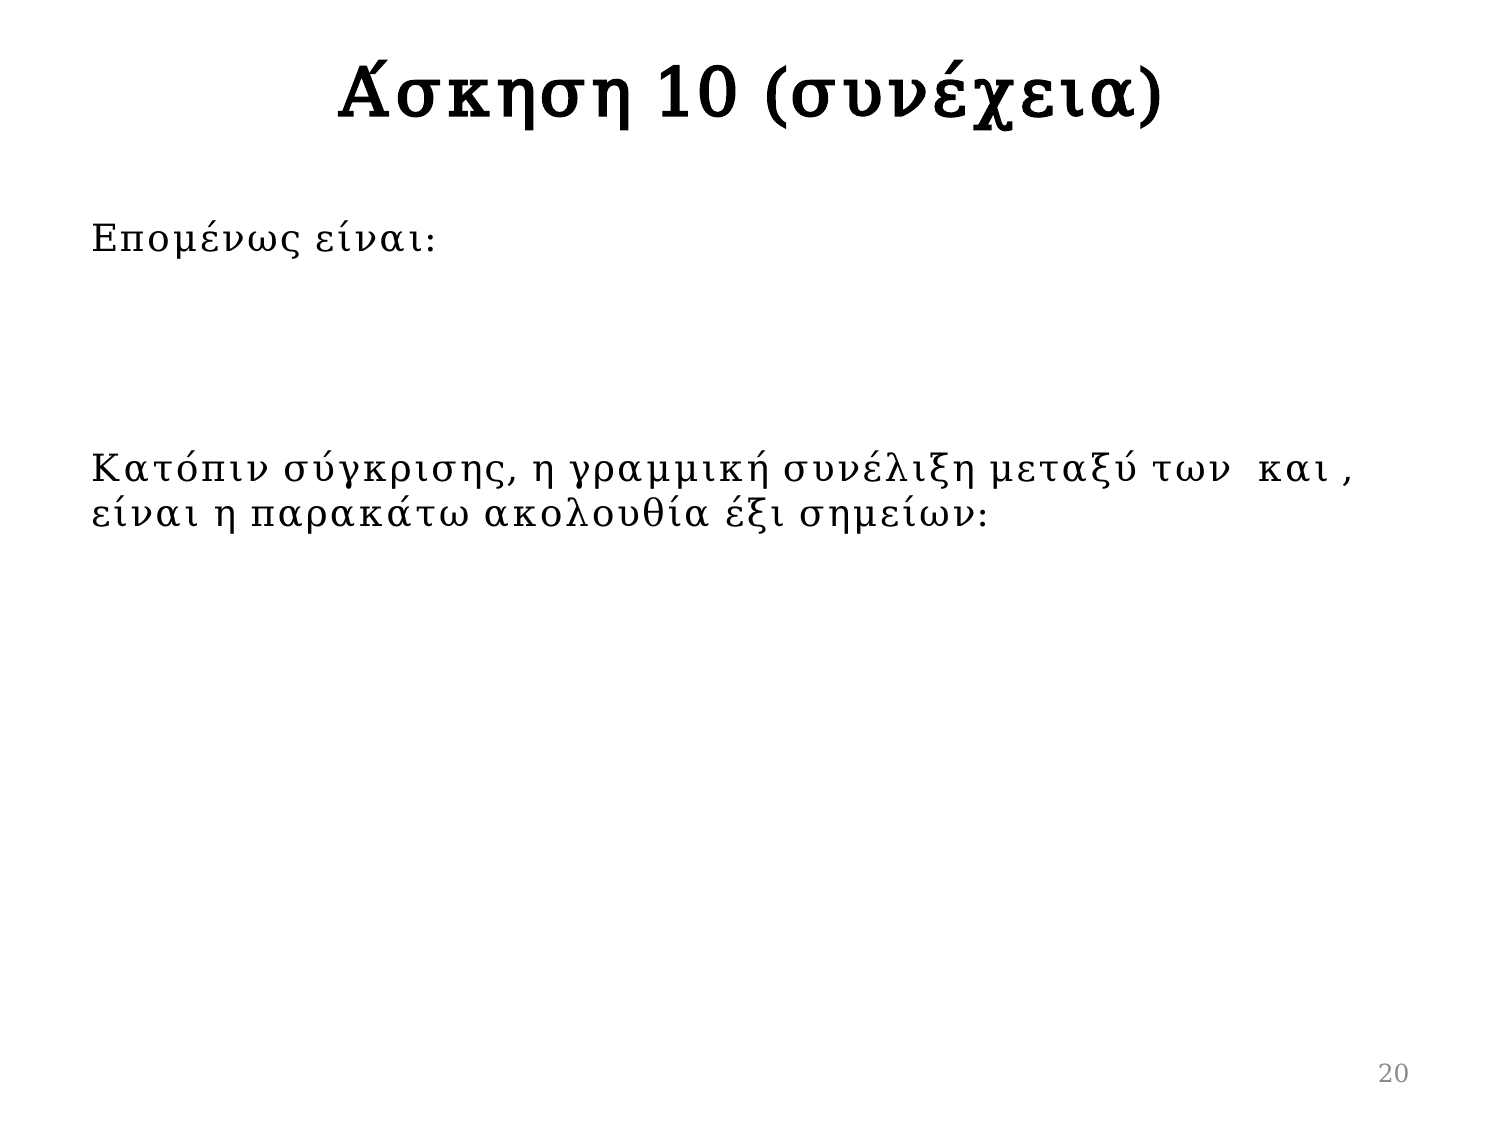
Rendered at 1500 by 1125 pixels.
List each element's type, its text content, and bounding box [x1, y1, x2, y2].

slide_number 20 [1222, 1042, 1425, 1103]
title Άσκηση 10 (συνέχεια) [75, 19, 1425, 159]
